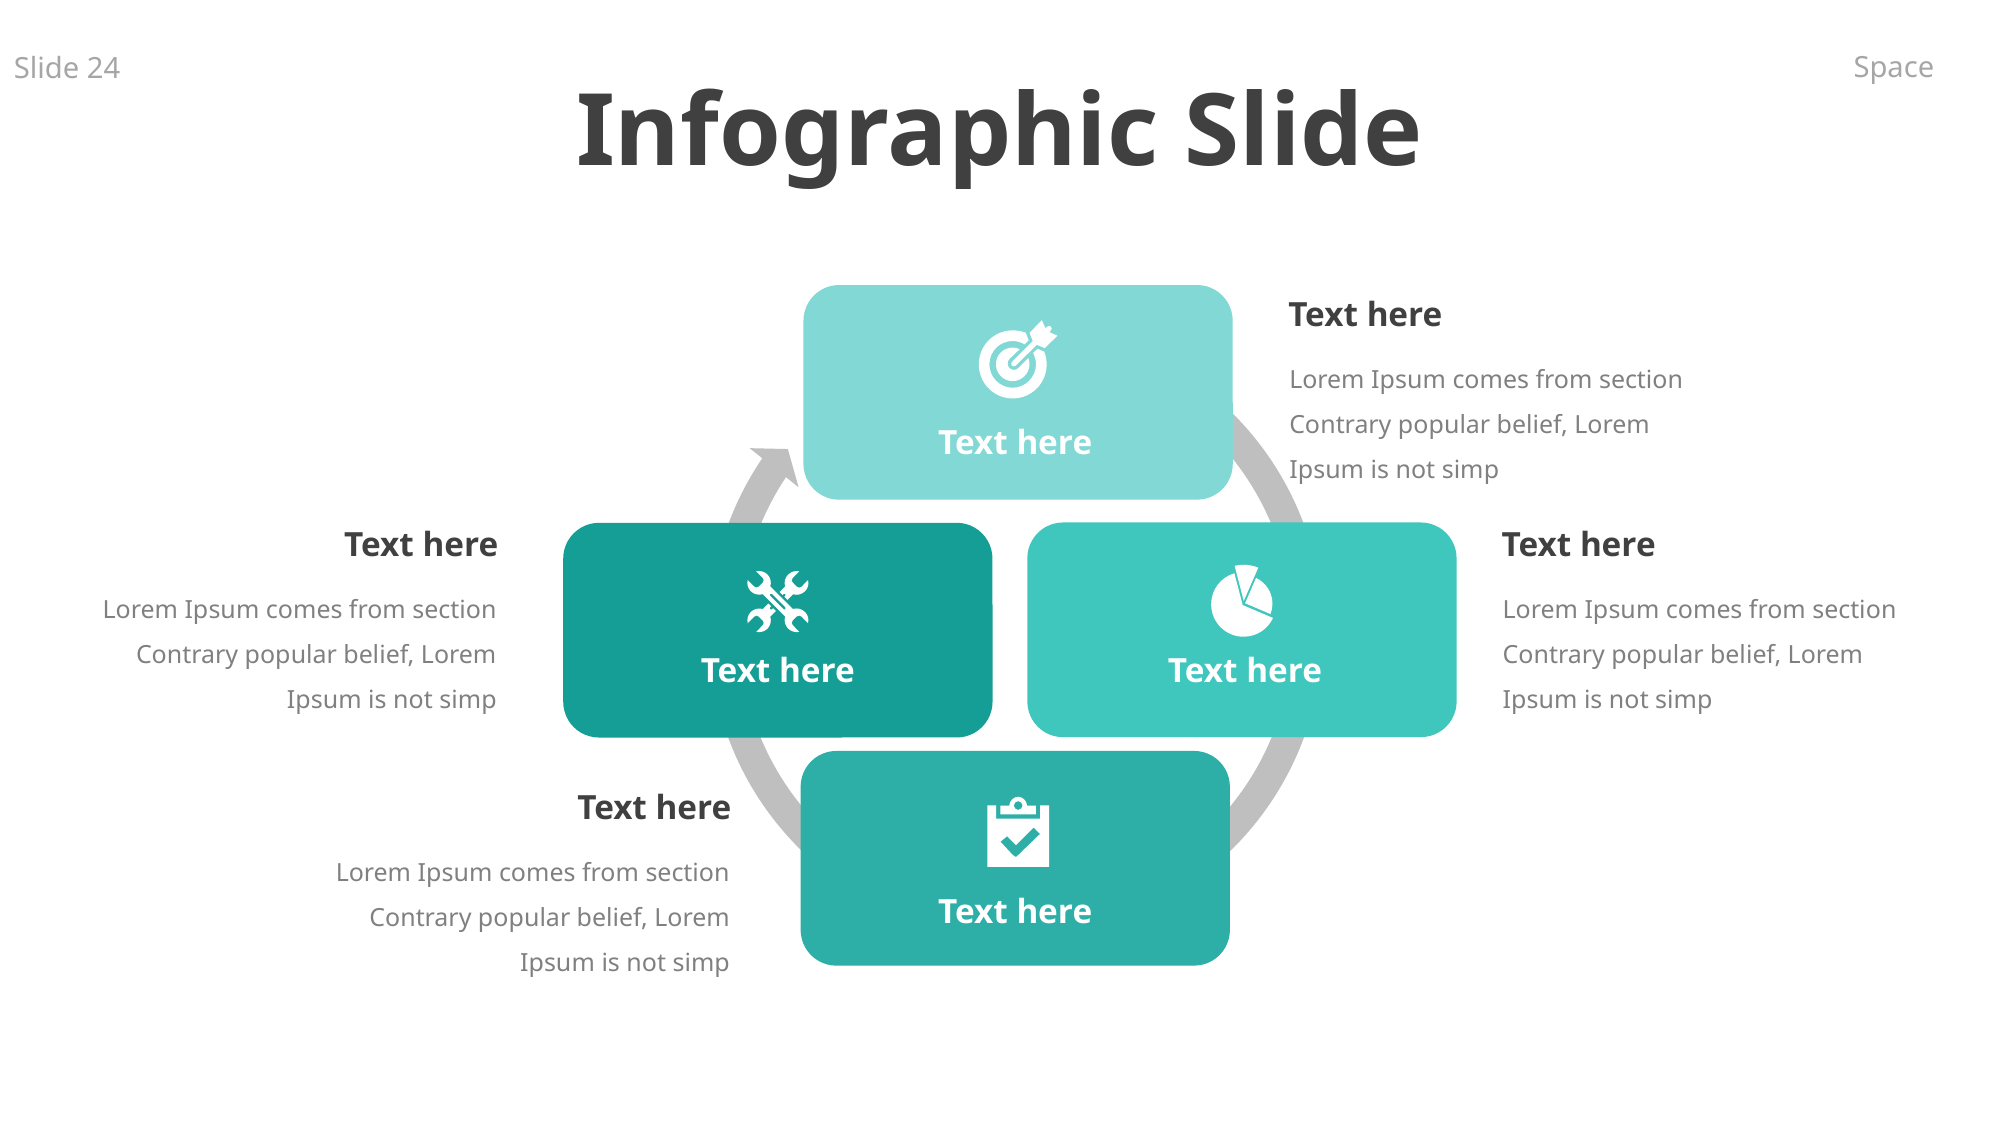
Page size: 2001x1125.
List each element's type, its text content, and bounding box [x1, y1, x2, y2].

text_box [1234, 414, 1303, 521]
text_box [978, 320, 1058, 399]
text_box [799, 749, 1231, 967]
text_box [802, 283, 1234, 501]
text_box Text here [1486, 515, 1671, 571]
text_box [746, 570, 810, 633]
text_box Text here [1273, 285, 1458, 341]
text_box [987, 796, 1050, 867]
text_box [562, 521, 994, 739]
text_box Text here [329, 515, 514, 571]
text_box Text here [923, 882, 1108, 938]
text_box Lorem Ipsum comes from section Contrary popular belief, Lorem Ipsum is not simp [1274, 341, 1715, 491]
text_box [728, 739, 799, 849]
text_box Text here [562, 778, 747, 834]
text_box Lorem Ipsum comes from section Contrary popular belief, Lorem Ipsum is not simp [305, 834, 746, 984]
text_box [1231, 739, 1304, 851]
text_box Text here [685, 641, 870, 697]
text_box [1026, 521, 1458, 739]
text_box Infographic Slide [561, 57, 1439, 193]
text_box Text here [923, 413, 1108, 469]
text_box Text here [1153, 641, 1337, 697]
text_box [729, 448, 799, 521]
text_box Lorem Ipsum comes from section Contrary popular belief, Lorem Ipsum is not simp [71, 571, 512, 721]
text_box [1211, 564, 1273, 637]
text_box Lorem Ipsum comes from section Contrary popular belief, Lorem Ipsum is not simp [1487, 571, 1928, 721]
